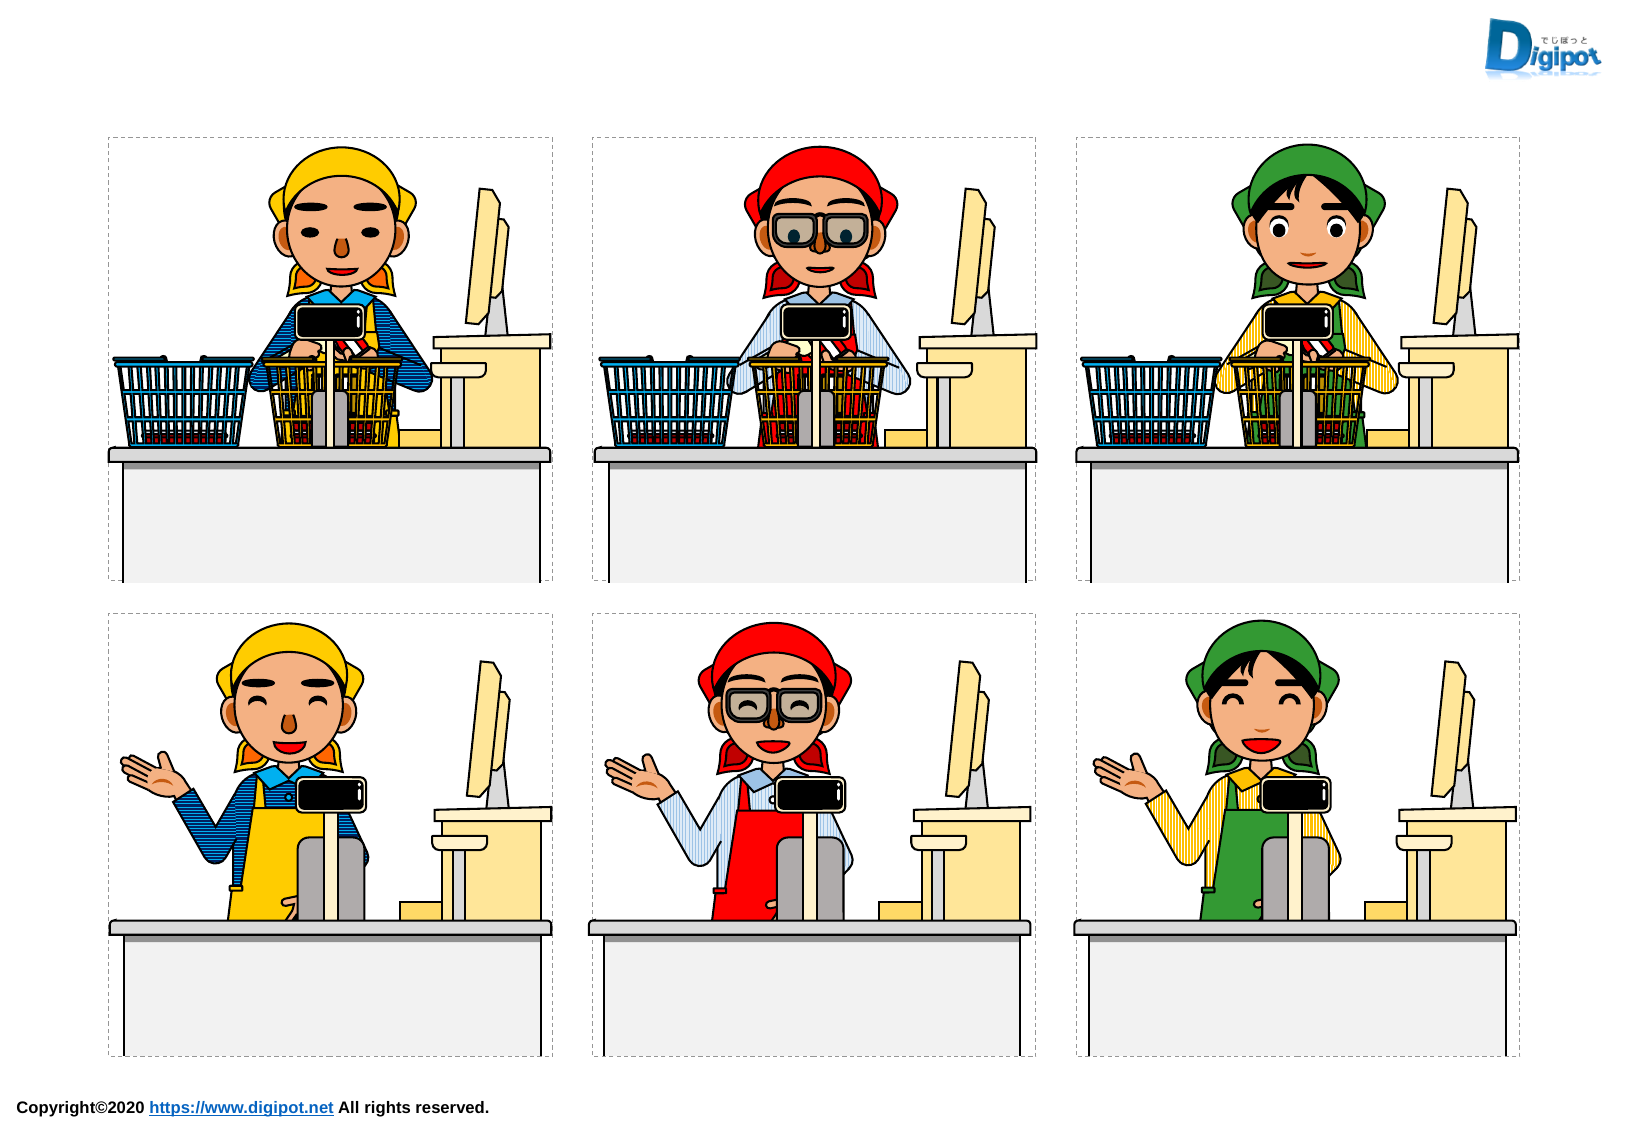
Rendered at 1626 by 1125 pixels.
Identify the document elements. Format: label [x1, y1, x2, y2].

text_box [109, 623, 552, 1056]
text_box [594, 146, 1037, 583]
text_box [108, 147, 551, 583]
text_box [1074, 620, 1516, 1056]
picture [1485, 18, 1602, 82]
text_box [1076, 144, 1518, 583]
text_box [588, 622, 1031, 1056]
